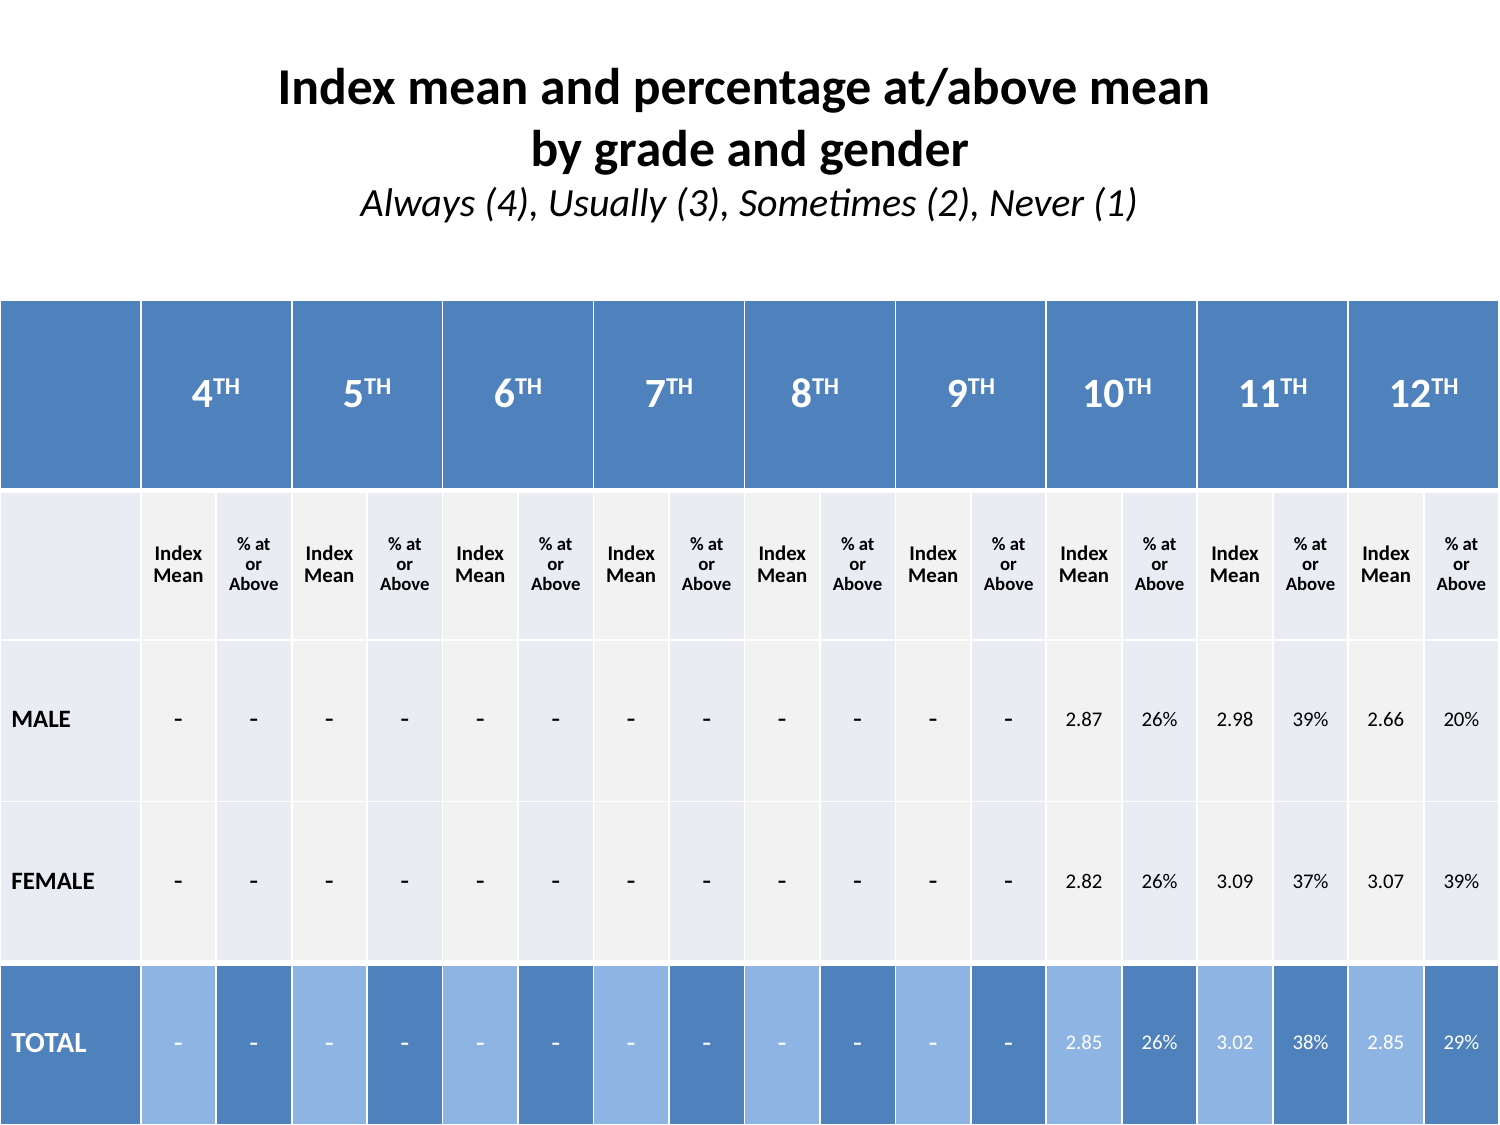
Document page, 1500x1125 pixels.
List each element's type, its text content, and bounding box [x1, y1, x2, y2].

table_cell Index Mean [1047, 493, 1121, 639]
table_cell - [821, 966, 895, 1124]
table_cell - [972, 802, 1045, 960]
table_cell Index Mean [594, 493, 668, 639]
table_header 10TH [1047, 301, 1196, 488]
table_header [1, 301, 140, 488]
table_cell - [896, 641, 970, 801]
table_header 11TH [1198, 301, 1347, 488]
table_cell - [217, 802, 291, 960]
table_header 6TH [443, 301, 593, 488]
table_cell % at or Above [1274, 493, 1347, 639]
table_cell Index Mean [745, 493, 819, 639]
table_cell - [293, 641, 366, 801]
table_cell - [443, 802, 517, 960]
table_cell [1, 493, 140, 639]
table_header 4TH [142, 301, 291, 488]
table_cell 2.66 [1349, 641, 1423, 801]
table_cell 39% [1425, 802, 1498, 960]
table_cell - [293, 966, 366, 1124]
table_cell - [368, 802, 442, 960]
table_cell % at or Above [1425, 493, 1498, 639]
table_cell 3.02 [1198, 966, 1272, 1124]
table_cell - [821, 802, 895, 960]
table_cell % at or Above [217, 493, 291, 639]
table_cell - [217, 641, 291, 801]
table_cell 2.87 [1047, 641, 1121, 801]
table_cell - [594, 802, 668, 960]
table_cell - [745, 802, 819, 960]
table_cell 20% [1425, 641, 1498, 801]
table_cell - [745, 966, 819, 1124]
table_cell - [142, 802, 215, 960]
table_cell - [142, 966, 215, 1124]
table_cell - [745, 641, 819, 801]
table_cell MALE [1, 641, 140, 801]
table_cell FEMALE [1, 802, 140, 960]
title Index mean and percentage at/above mean by grade and gender Always (4), Usually (3), Sometimes (2), Never (1) [0, 45, 1500, 233]
table_cell Index Mean [896, 493, 970, 639]
table_cell - [142, 641, 215, 801]
table_cell - [670, 802, 744, 960]
table_cell % at or Above [670, 493, 744, 639]
table_cell Index Mean [142, 493, 215, 639]
table_cell % at or Above [1123, 493, 1196, 639]
table_cell - [594, 641, 668, 801]
table_cell 3.09 [1198, 802, 1272, 960]
table_cell 3.07 [1349, 802, 1423, 960]
table_cell - [443, 966, 517, 1124]
table_cell Index Mean [443, 493, 517, 639]
table_header 8TH [745, 301, 895, 488]
table_cell - [519, 802, 593, 960]
table_cell - [594, 966, 668, 1124]
table_cell 29% [1425, 966, 1498, 1124]
table_cell Index Mean [1349, 493, 1423, 639]
table_cell - [443, 641, 517, 801]
table_cell % at or Above [368, 493, 442, 639]
table_cell 2.85 [1349, 966, 1423, 1124]
table_cell 37% [1274, 802, 1347, 960]
table_cell - [821, 641, 895, 801]
table_cell - [896, 802, 970, 960]
table_header 9TH [896, 301, 1045, 488]
table_cell - [896, 966, 970, 1124]
table_cell 38% [1274, 966, 1347, 1124]
table_cell - [293, 802, 366, 960]
table_cell 2.85 [1047, 966, 1121, 1124]
table_cell 26% [1123, 966, 1196, 1124]
table_cell - [670, 966, 744, 1124]
table_cell - [972, 641, 1045, 801]
table_header 7TH [594, 301, 744, 488]
table_cell - [217, 966, 291, 1124]
table_cell - [670, 641, 744, 801]
table_cell - [519, 966, 593, 1124]
table_cell - [368, 641, 442, 801]
table_header 12TH [1349, 301, 1498, 488]
table_cell Index Mean [293, 493, 366, 639]
table_cell 26% [1123, 641, 1196, 801]
table_cell - [368, 966, 442, 1124]
table_cell - [972, 966, 1045, 1124]
table_cell % at or Above [972, 493, 1045, 639]
table_cell 39% [1274, 641, 1347, 801]
table_cell 2.82 [1047, 802, 1121, 960]
table_cell - [519, 641, 593, 801]
table_cell TOTAL [1, 966, 140, 1124]
table_cell 2.98 [1198, 641, 1272, 801]
table_cell 26% [1123, 802, 1196, 960]
table_cell % at or Above [821, 493, 895, 639]
table_header 5TH [293, 301, 442, 488]
table_cell % at or Above [519, 493, 593, 639]
table_cell Index Mean [1198, 493, 1272, 639]
